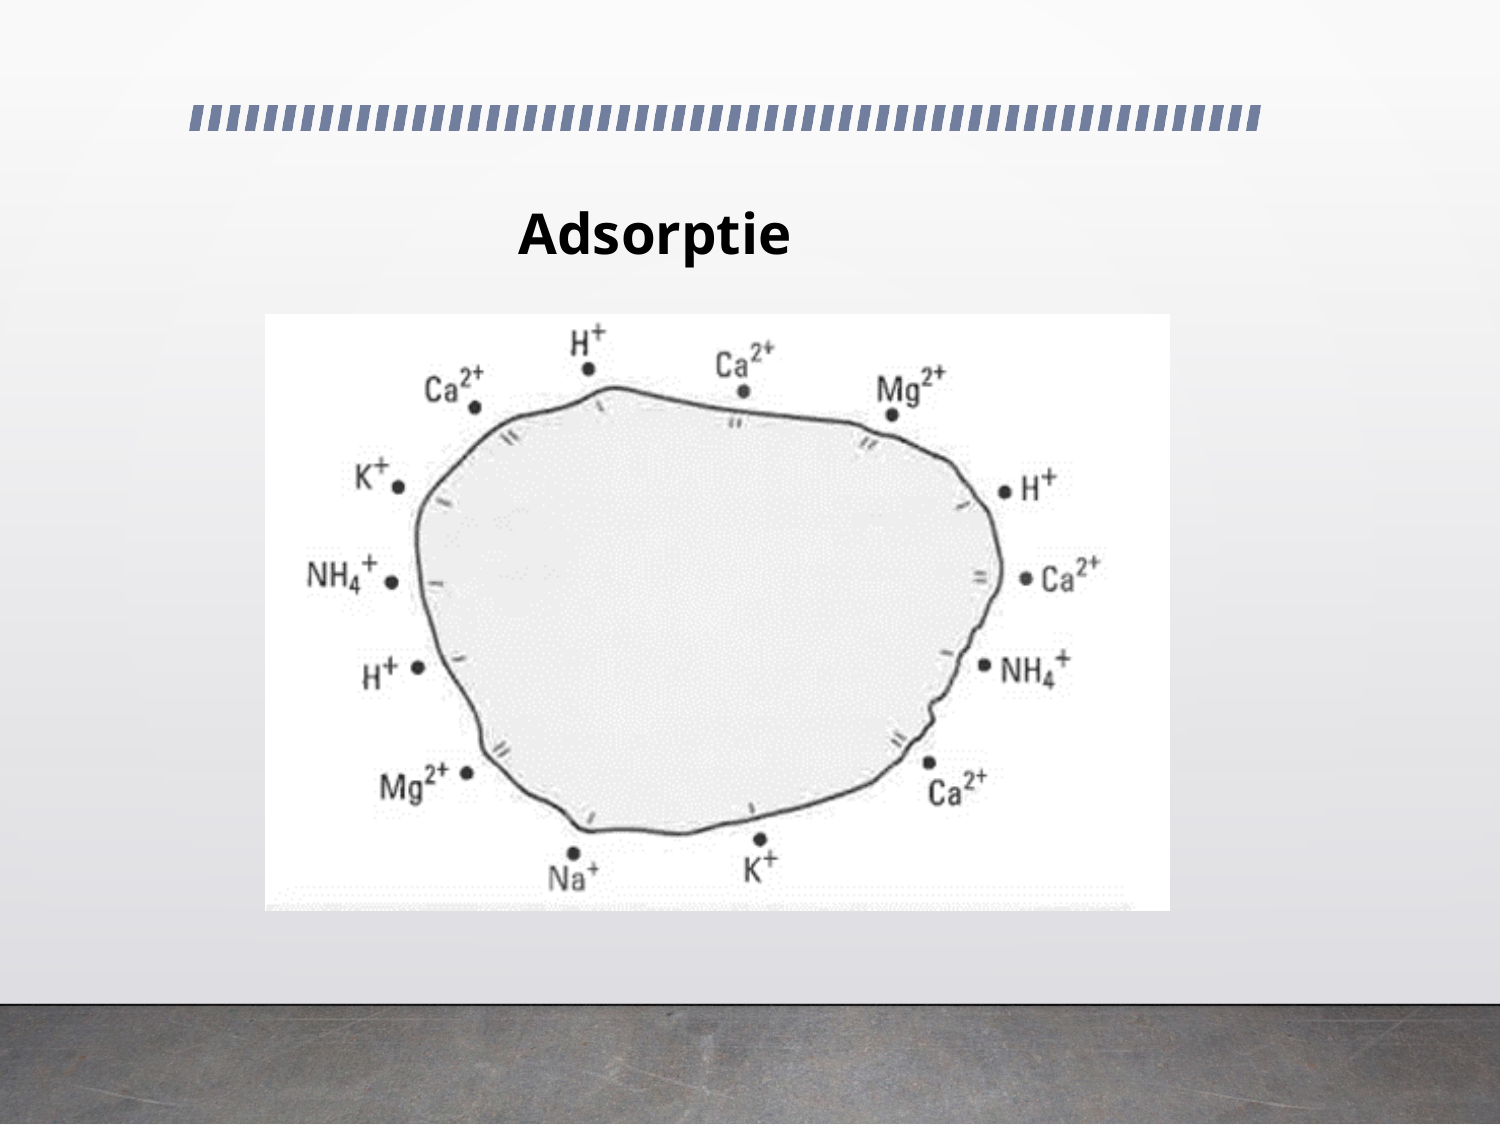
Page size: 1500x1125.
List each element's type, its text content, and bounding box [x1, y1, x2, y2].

title Adsorptie [112, 125, 1199, 268]
picture [0, 1004, 1500, 1124]
picture [265, 314, 1170, 911]
